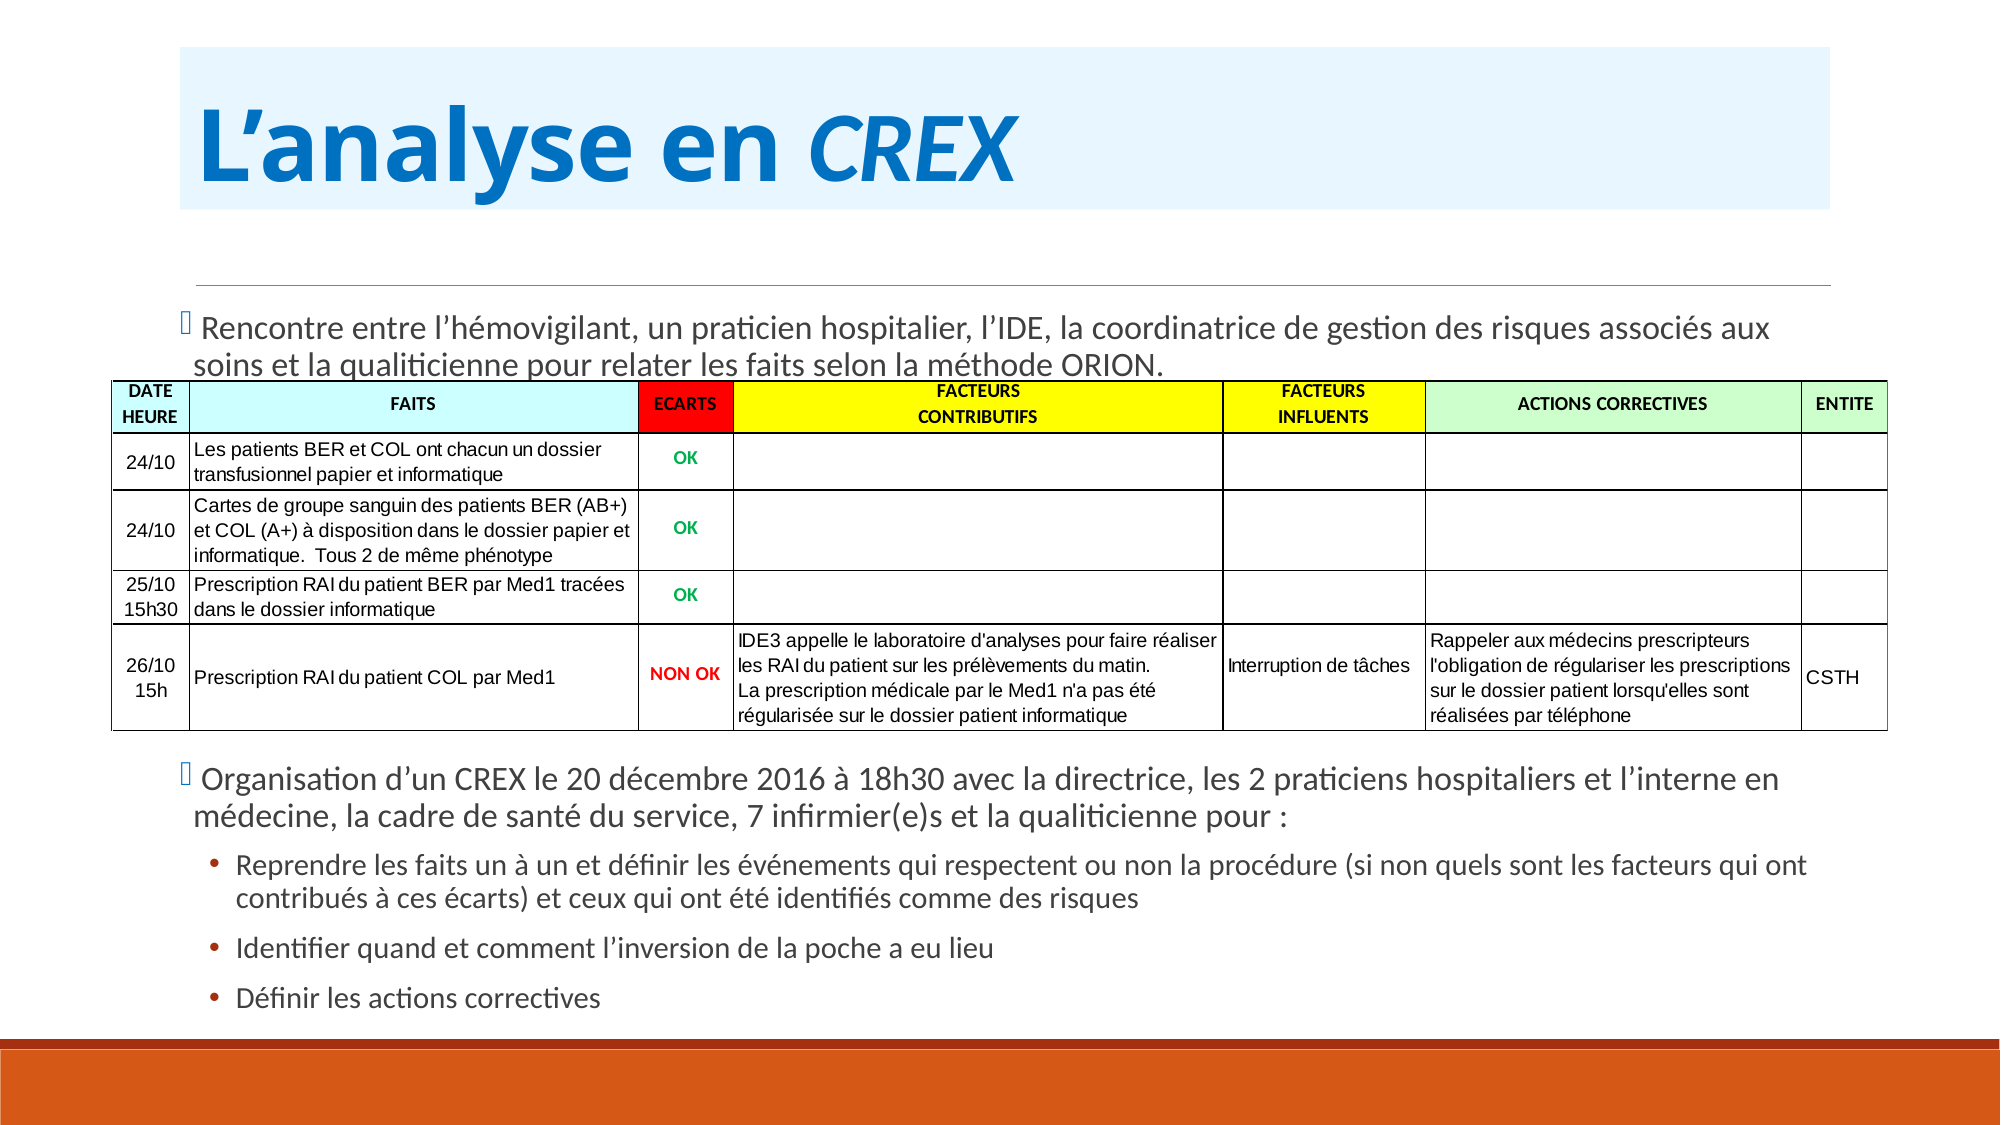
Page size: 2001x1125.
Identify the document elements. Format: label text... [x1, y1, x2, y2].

picture [110, 379, 1890, 732]
title L’analyse en CREX [180, 47, 1830, 210]
list Rencontre entre l’hémovigilant, un praticien hospitalier, l’IDE, la coordinatrice de gestion des risques associés aux soins et la qualiticienne pour relater les faits selon la méthode ORION. Organisation d’un CREX le 20 décembre 2016 à 18h30 avec la directrice, les 2 praticiens hospitaliers et l’interne en médecine, la cadre de santé du service, 7 infirmier(e)s et la qualiticienne pour : Reprendre les faits un à un et définir les événements qui respectent ou non la procédure (si non quels sont les facteurs qui ont contribués à ces écarts) et ceux qui ont été identifiés comme des risques Identifier quand et comment l’inversion de la poche a eu lieu Définir les actions correctives [180, 302, 1830, 378]
list Rencontre entre l’hémovigilant, un praticien hospitalier, l’IDE, la coordinatrice de gestion des risques associés aux soins et la qualiticienne pour relater les faits selon la méthode ORION. Organisation d’un CREX le 20 décembre 2016 à 18h30 avec la directrice, les 2 praticiens hospitaliers et l’interne en médecine, la cadre de santé du service, 7 infirmier(e)s et la qualiticienne pour : Reprendre les faits un à un et définir les événements qui respectent ou non la procédure (si non quels sont les facteurs qui ont contribués à ces écarts) et ceux qui ont été identifiés comme des risques Identifier quand et comment l’inversion de la poche a eu lieu Définir les actions correctives [180, 742, 1830, 1029]
